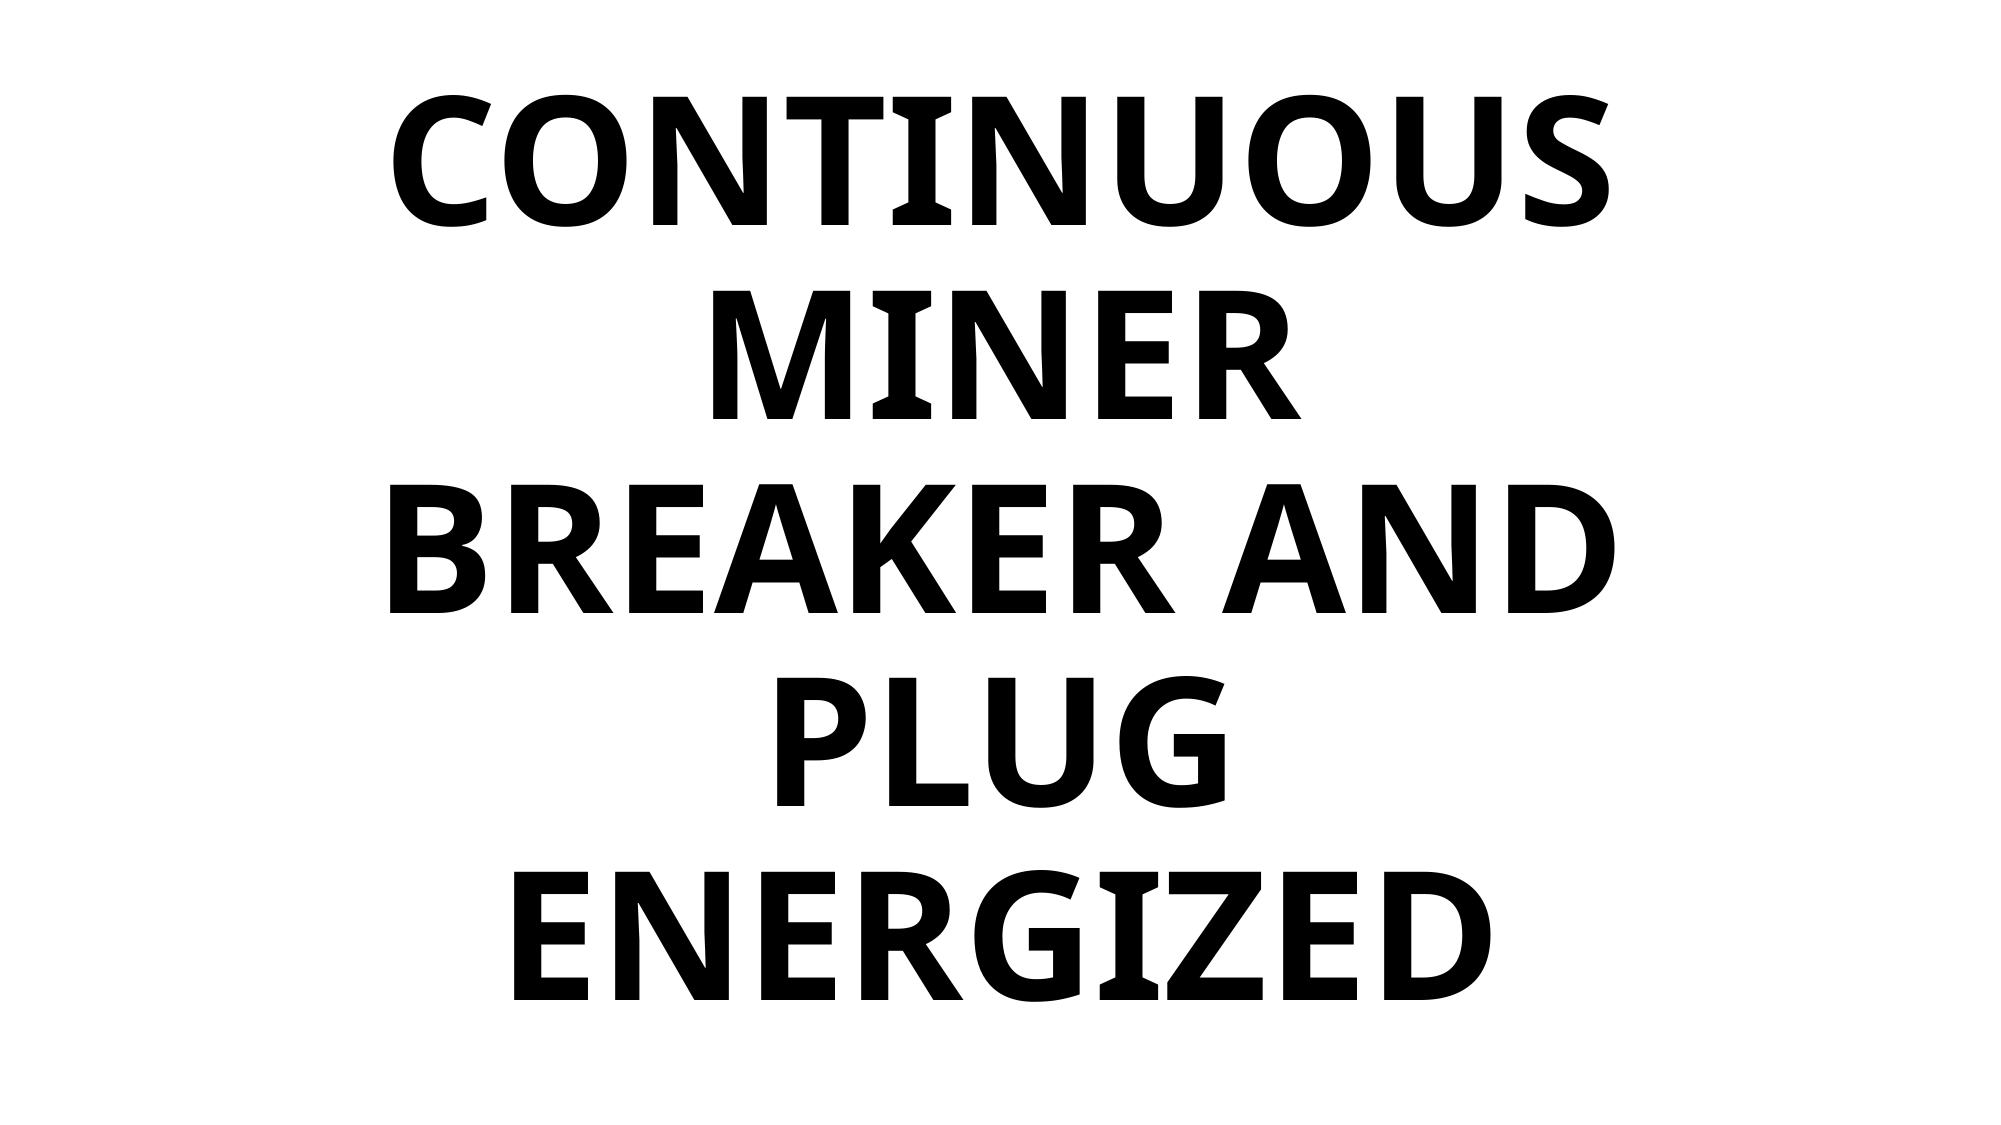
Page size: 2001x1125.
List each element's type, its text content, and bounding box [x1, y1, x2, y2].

title CONTINUOUS MINER BREAKER AND PLUG ENERGIZED [137, 59, 1863, 1050]
